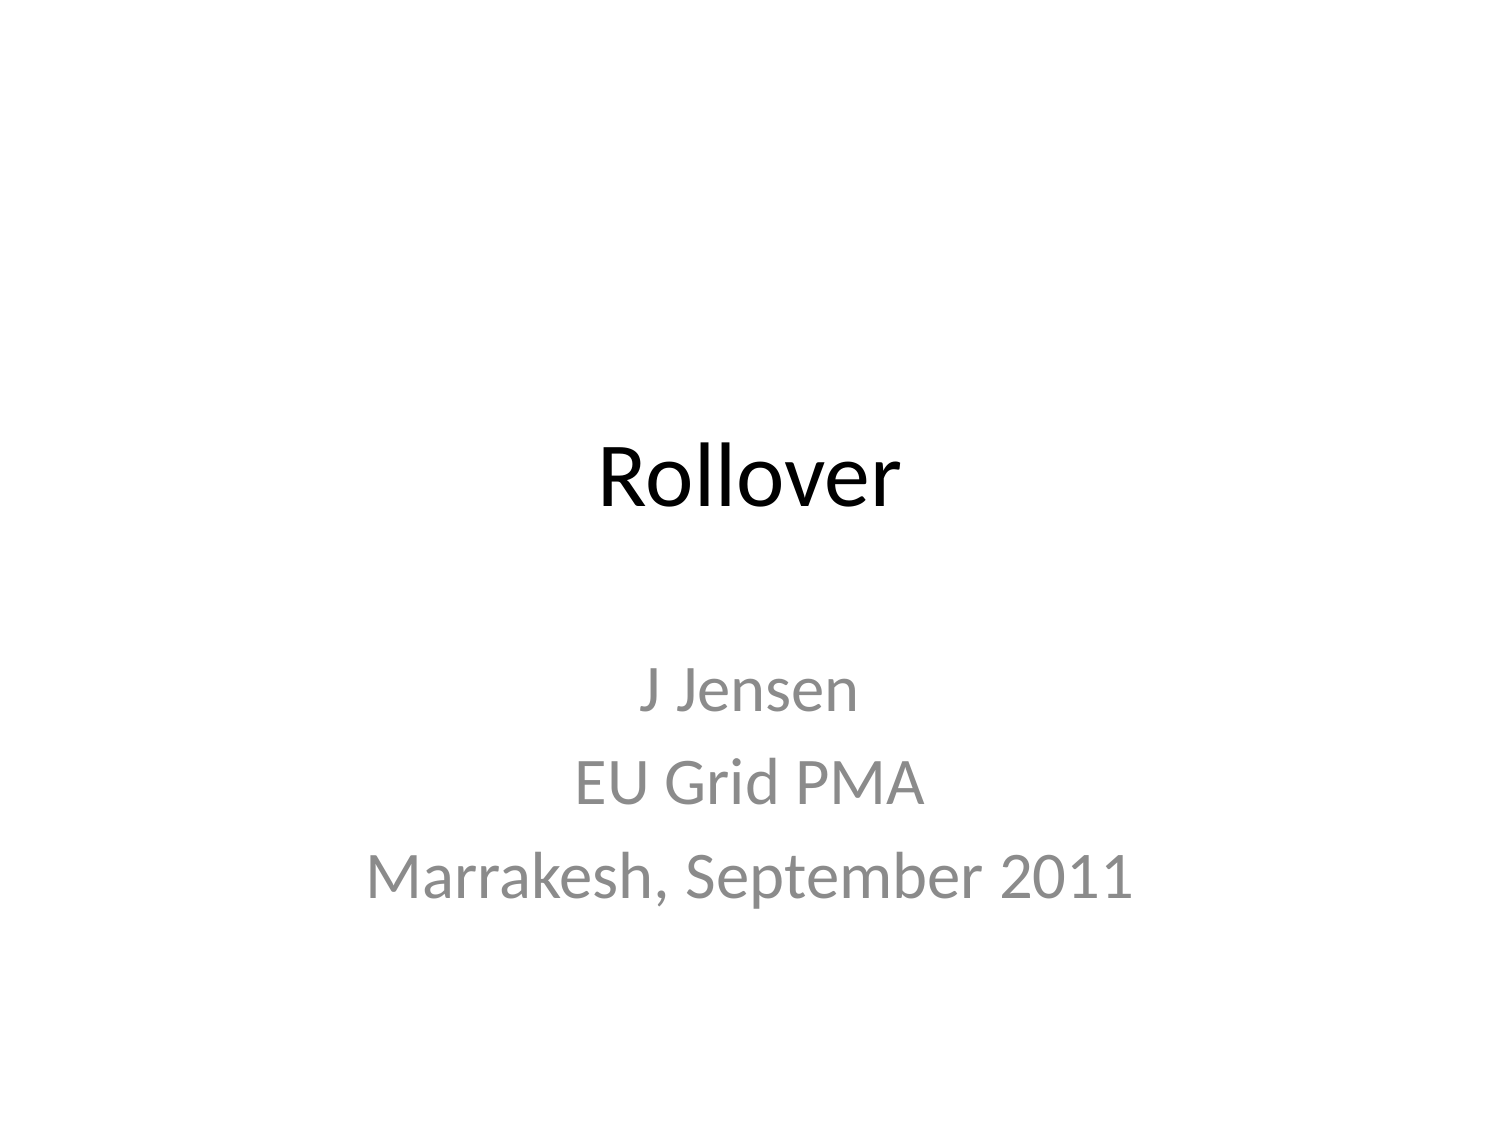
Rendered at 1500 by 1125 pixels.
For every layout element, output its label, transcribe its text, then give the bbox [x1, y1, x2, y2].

subtitle J Jensen EU Grid PMA Marrakesh, September 2011 [225, 637, 1275, 925]
title Rollover [112, 349, 1388, 591]
